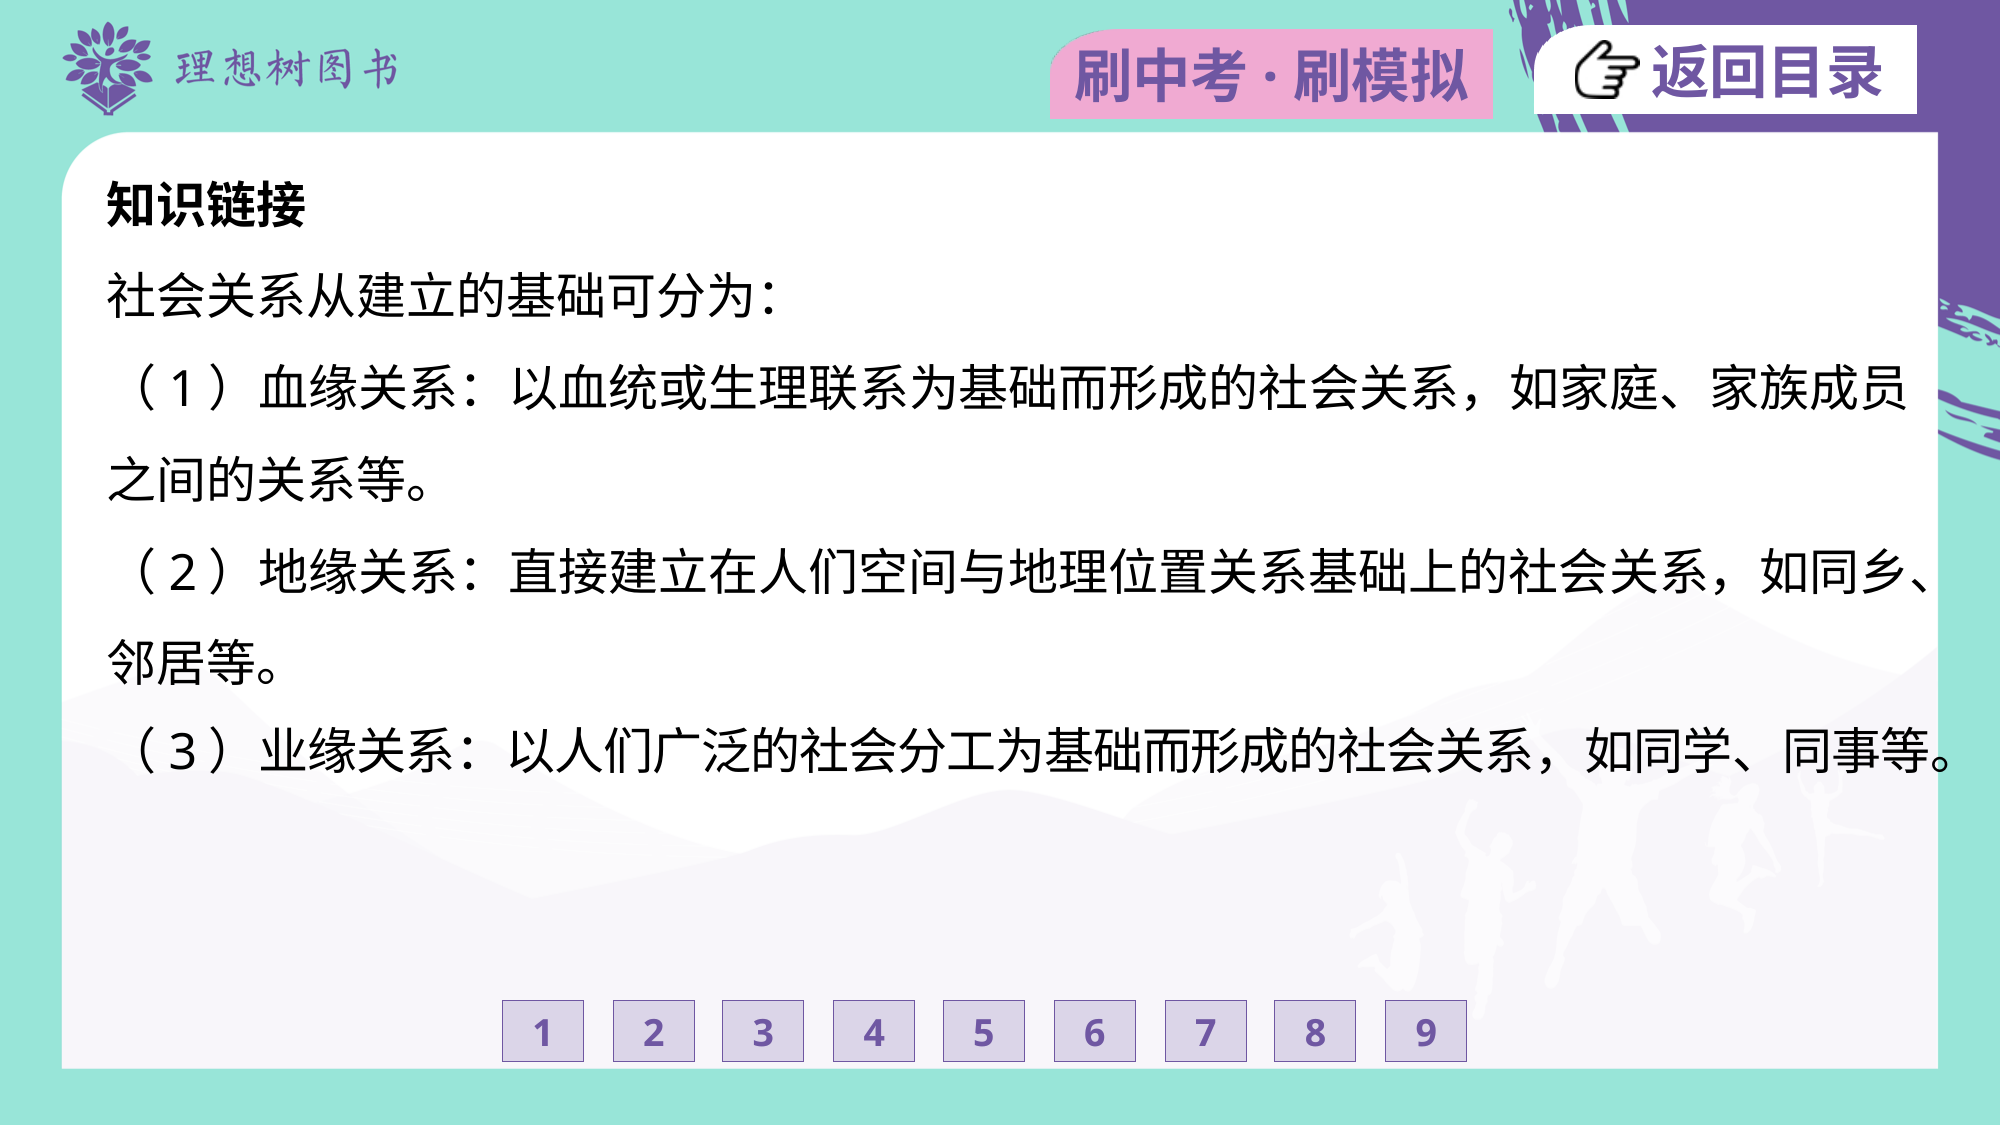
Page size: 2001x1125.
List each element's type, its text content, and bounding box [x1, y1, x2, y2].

picture [0, 0, 2000, 1125]
text_box 知识链接 社会关系从建立的基础可分为： （1）血缘关系：以血统或生理联系为基础而形成的社会关系，如家庭、家族成员 之间的关系等。 （2）地缘关系：直接建立在人们空间与地理位置关系基础上的社会关系，如同乡、 邻居等。 （3）业缘关系：以人们广泛的社会分工为基础而形成的社会关系，如同学、同事等。 [106, 141, 1895, 770]
